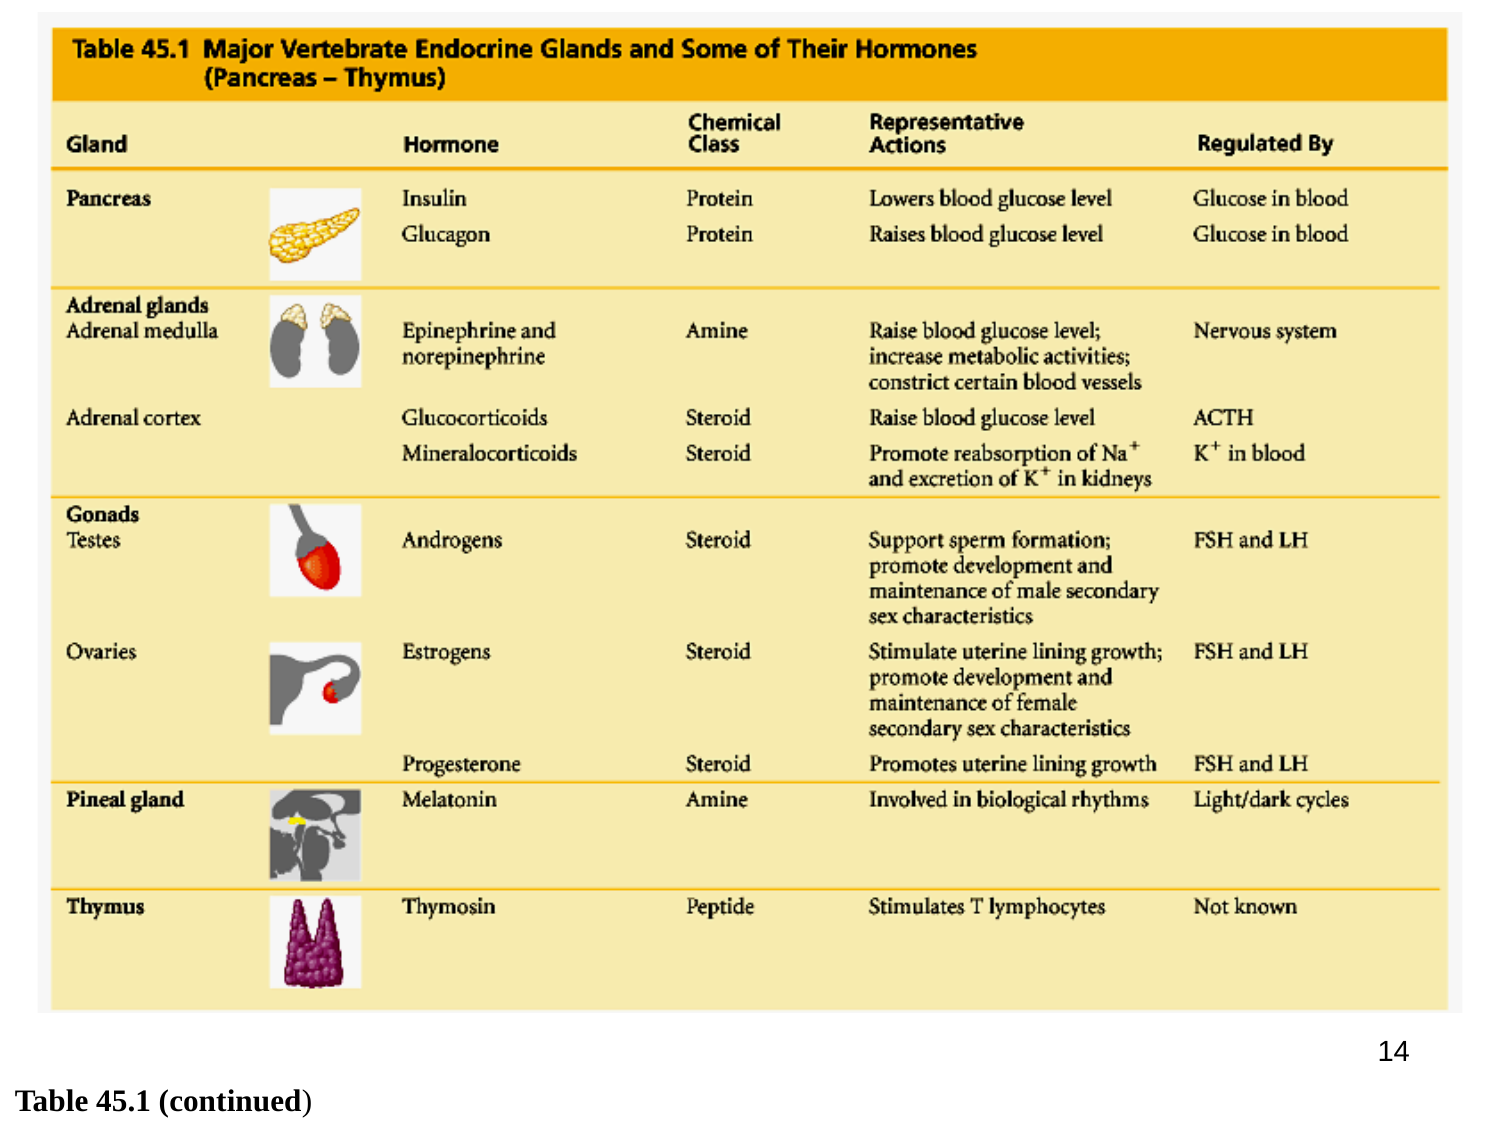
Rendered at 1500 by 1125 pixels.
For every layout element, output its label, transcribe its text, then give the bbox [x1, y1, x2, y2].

text_box Table 45.1 (continued) [0, 1072, 363, 1125]
picture [37, 12, 1463, 1013]
slide_number 14 [1074, 1024, 1426, 1103]
